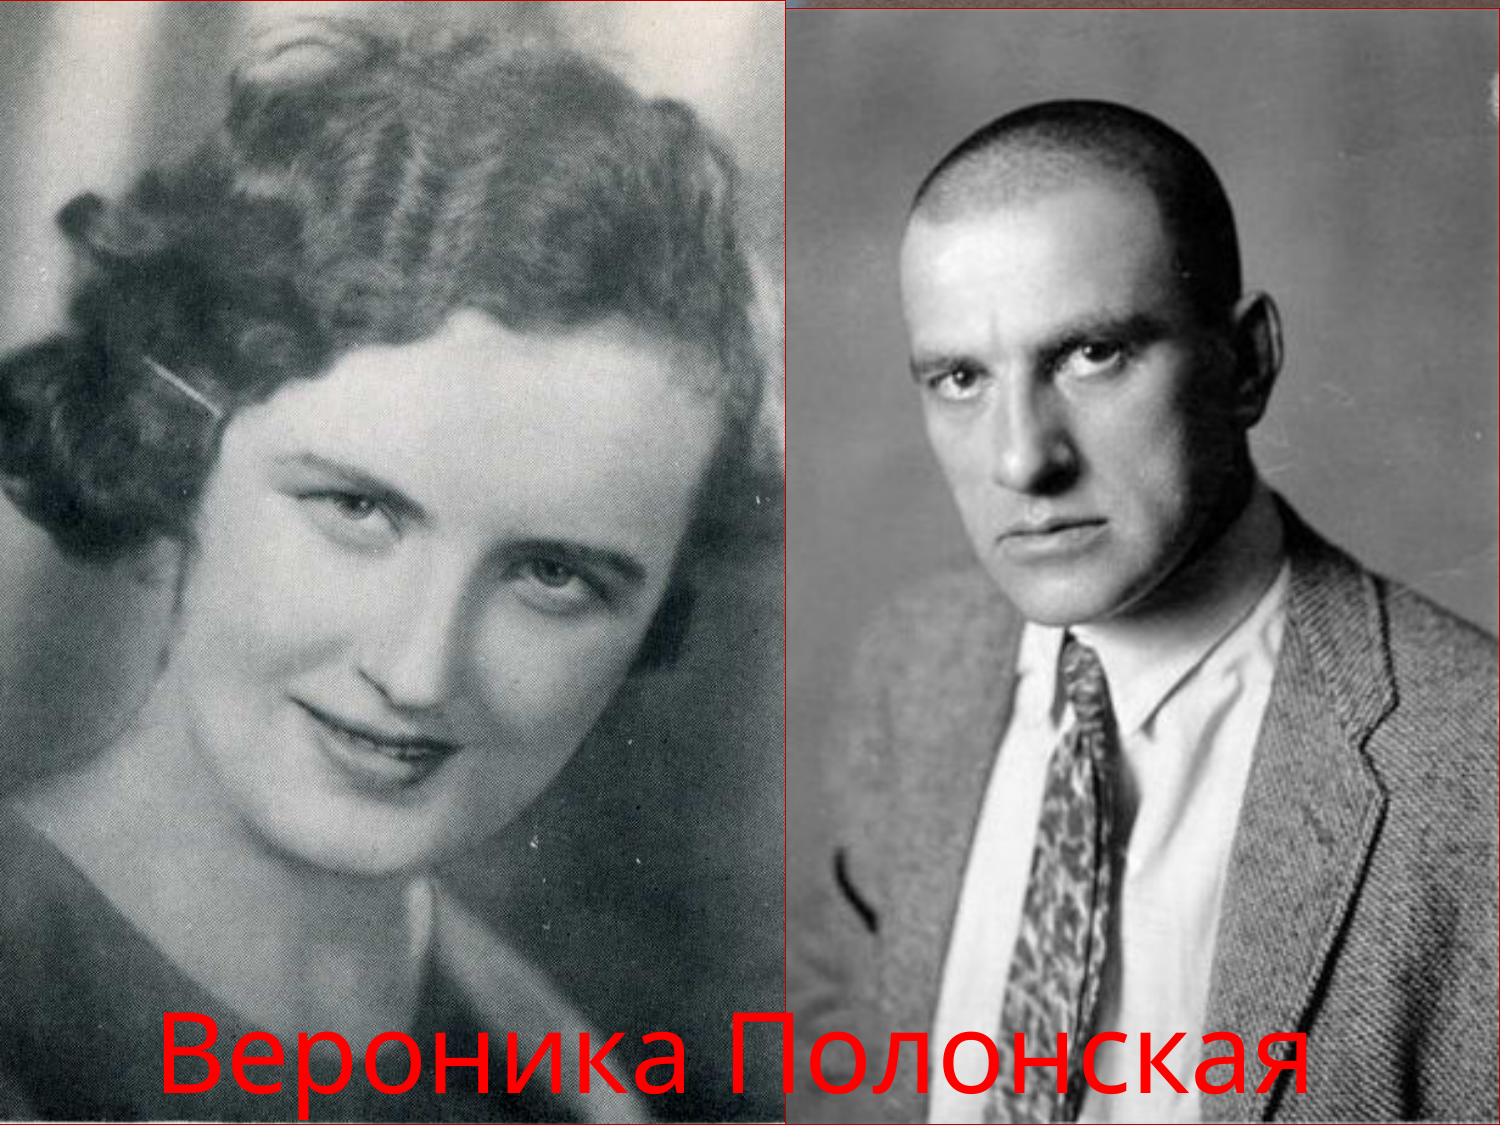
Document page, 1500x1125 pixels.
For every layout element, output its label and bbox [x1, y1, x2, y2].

picture [786, 9, 1500, 1124]
list [0, 2, 780, 1124]
